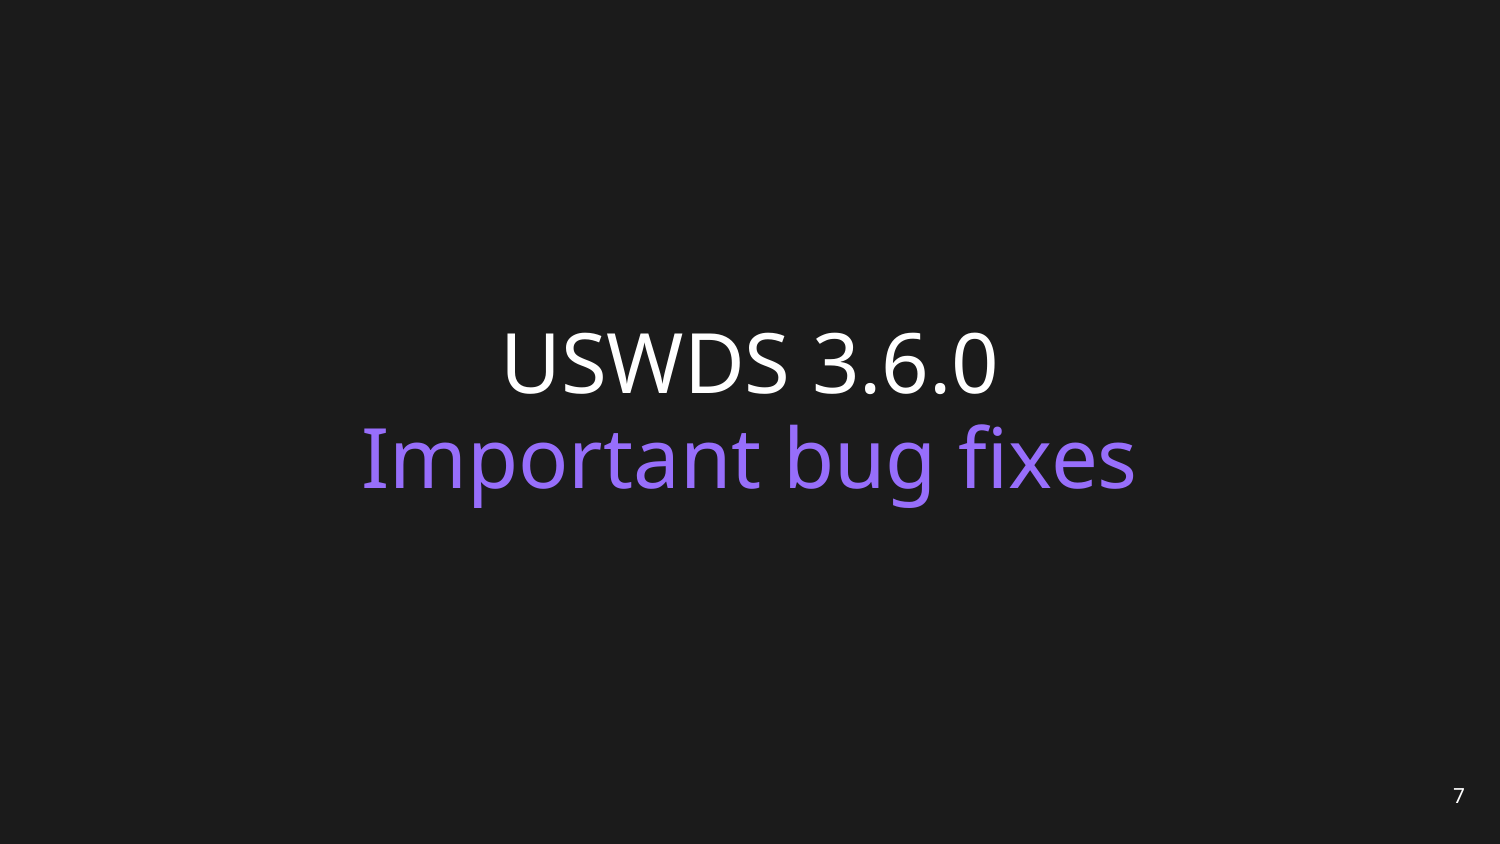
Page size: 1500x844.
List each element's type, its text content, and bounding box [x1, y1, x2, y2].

title USWDS 3.6.0 Important bug fixes [51, 72, 1449, 753]
slide_number 7 [1389, 764, 1480, 830]
